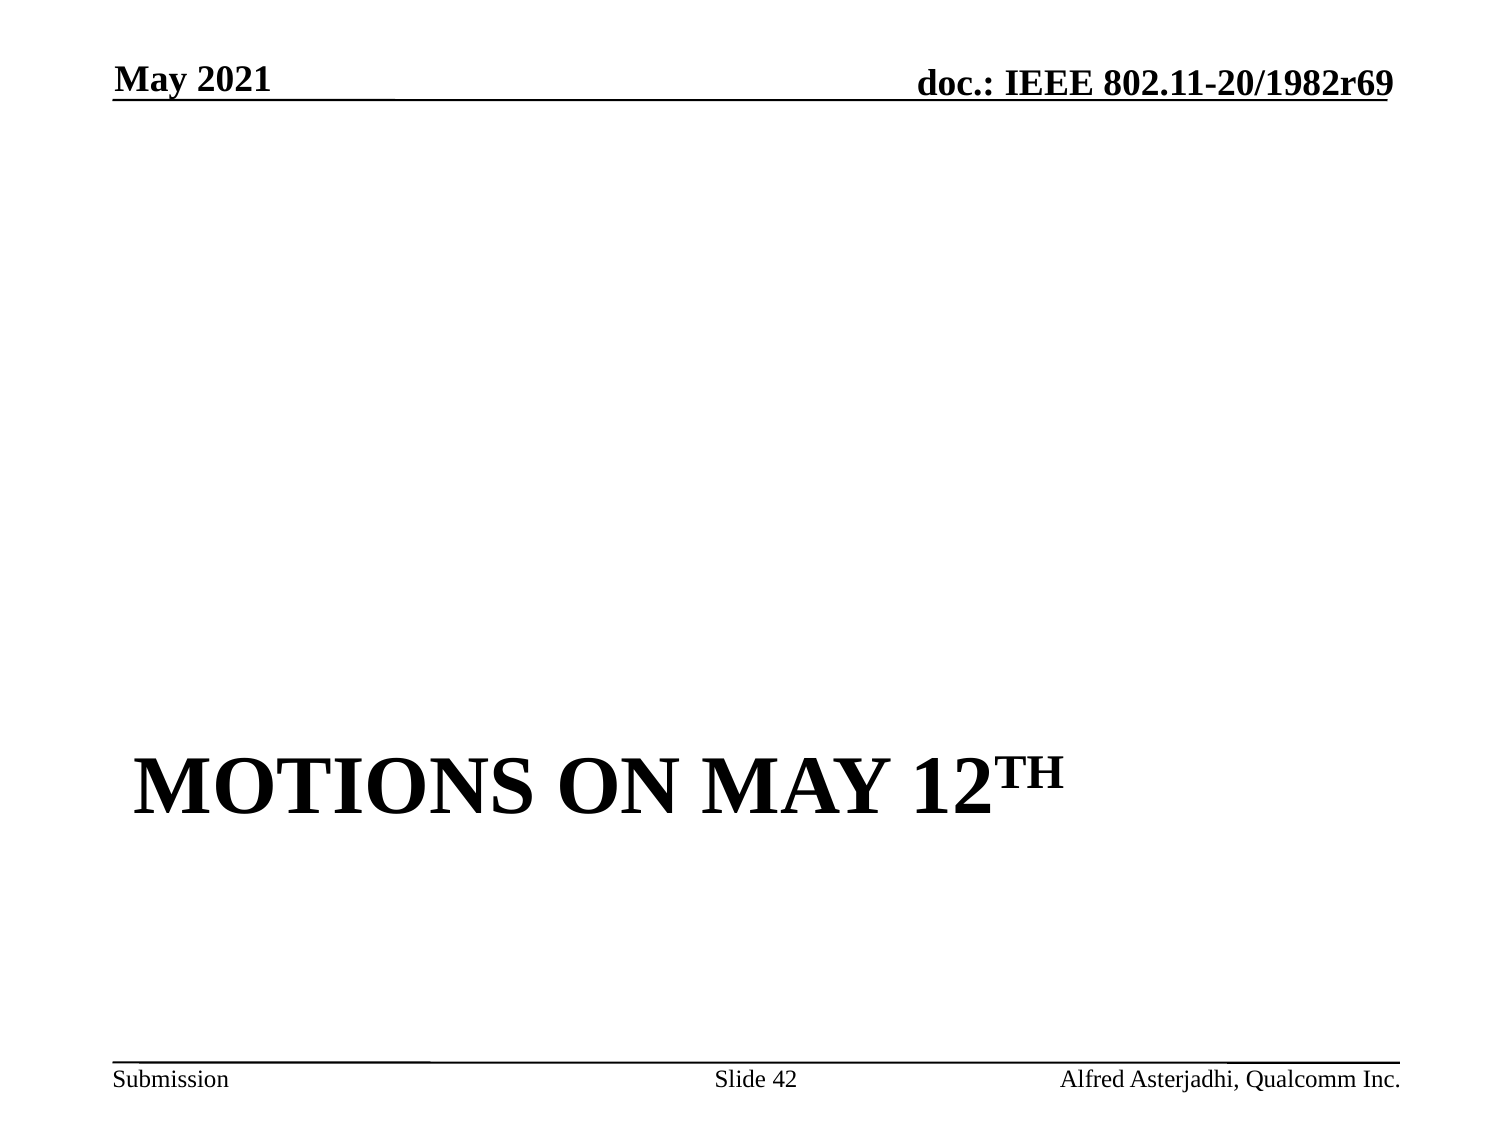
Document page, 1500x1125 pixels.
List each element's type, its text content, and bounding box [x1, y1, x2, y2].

footer Alfred Asterjadhi, Qualcomm Inc. [878, 1061, 1402, 1093]
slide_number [114, 54, 423, 100]
slide_number Slide 42 [712, 1061, 800, 1123]
title Motions on May 12th [118, 722, 1394, 947]
